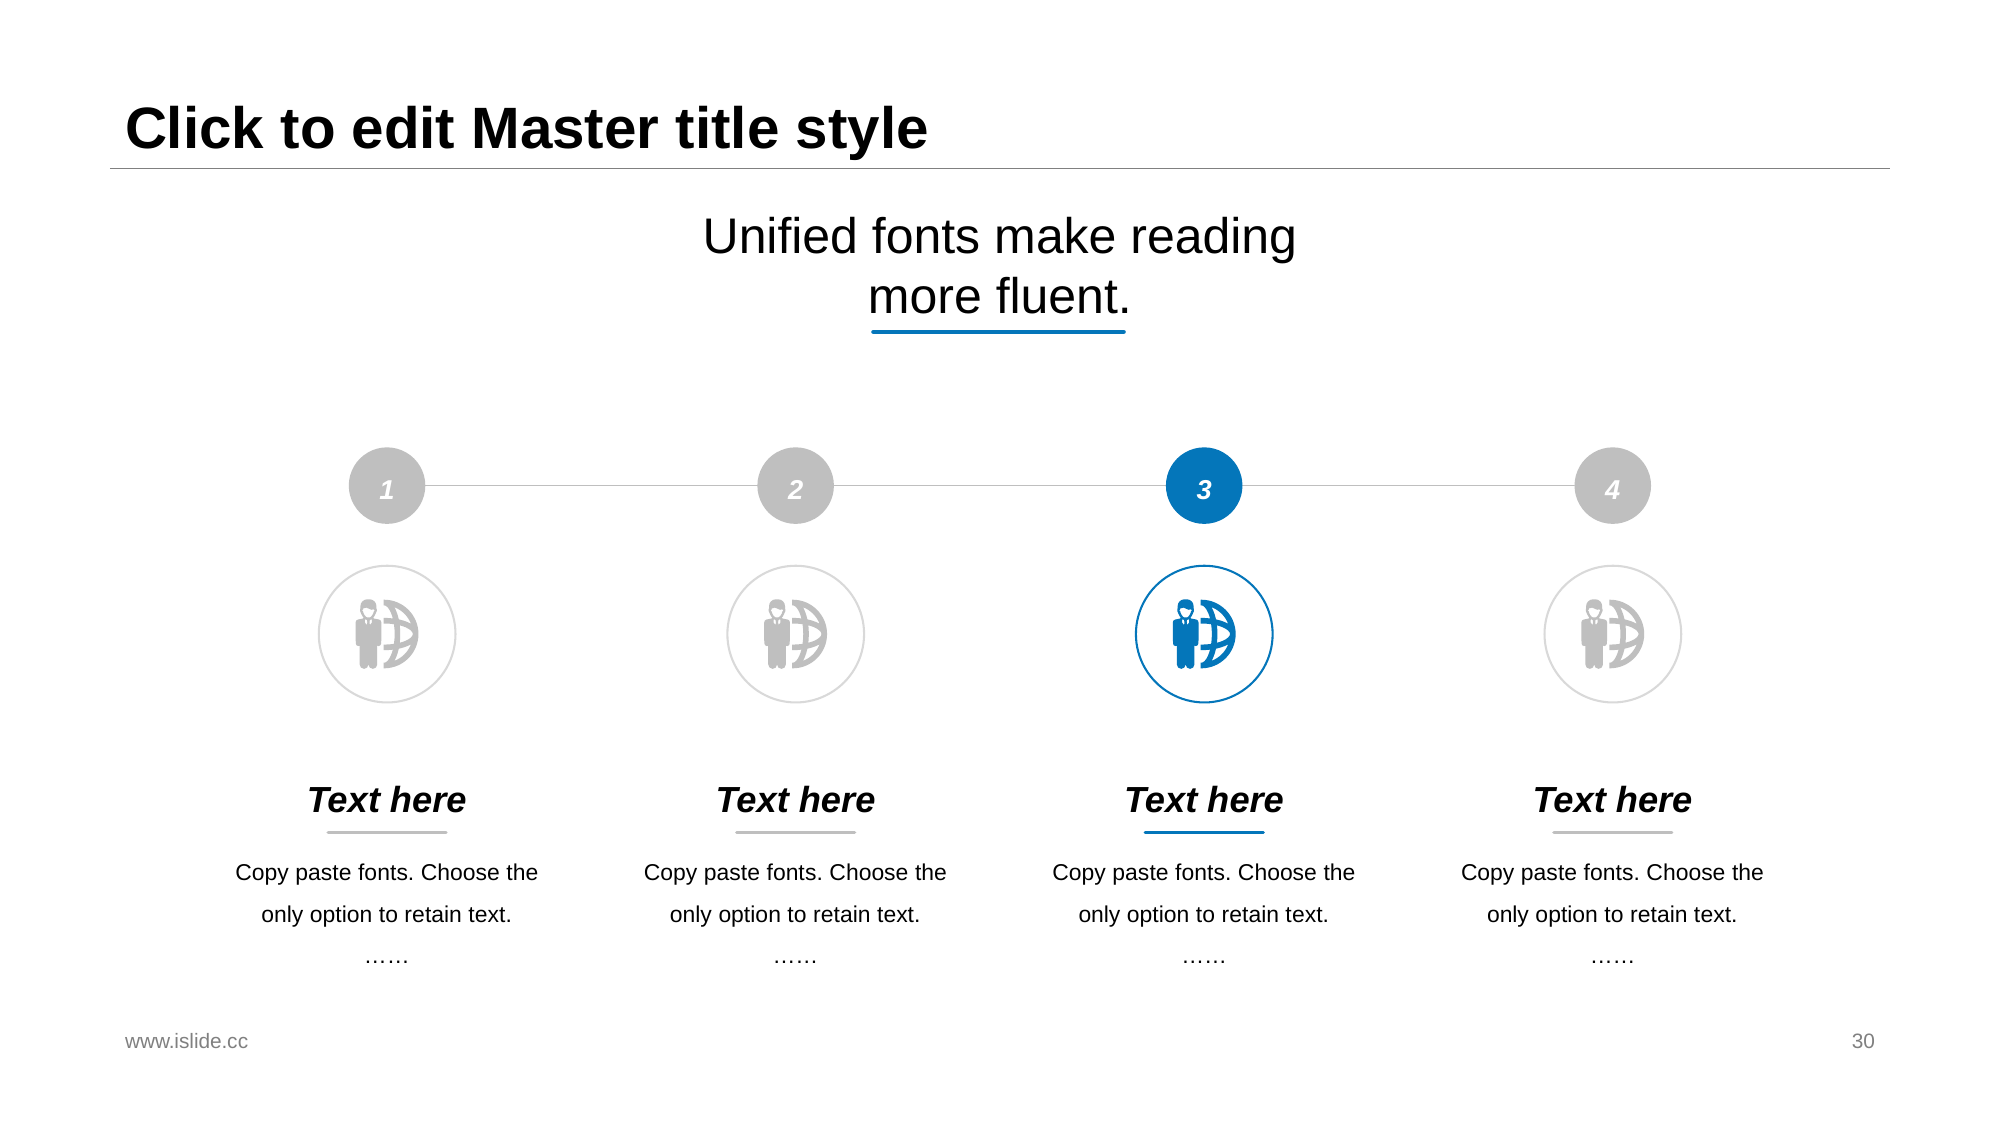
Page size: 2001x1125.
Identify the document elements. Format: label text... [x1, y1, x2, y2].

slide_number 30 [1412, 1023, 1890, 1058]
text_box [203, 190, 1796, 979]
title Click to edit Master title style [109, 0, 1890, 169]
footer www.islide.cc [109, 1023, 790, 1058]
